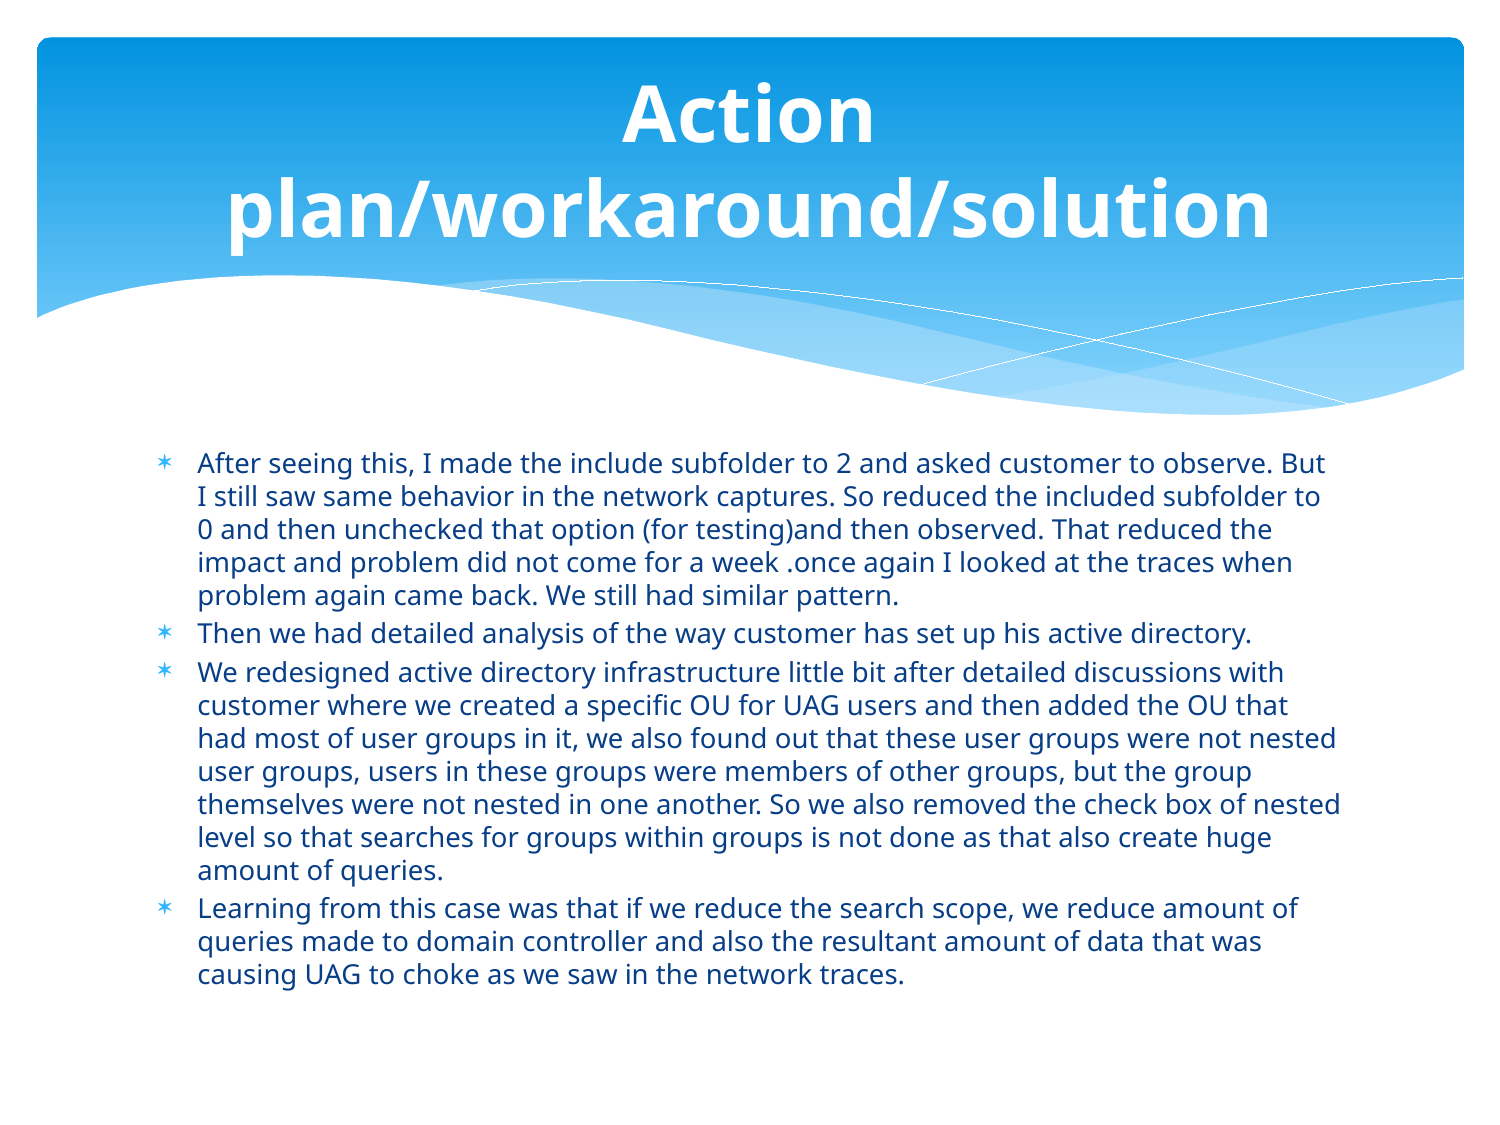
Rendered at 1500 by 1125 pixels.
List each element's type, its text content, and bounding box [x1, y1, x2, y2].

title Action plan/workaround/solution [75, 55, 1425, 261]
list After seeing this, I made the include subfolder to 2 and asked customer to observe. But I still saw same behavior in the network captures. So reduced the included subfolder to 0 and then unchecked that option (for testing)and then observed. That reduced the impact and problem did not come for a week .once again I looked at the traces when problem again came back. We still had similar pattern. Then we had detailed analysis of the way customer has set up his active directory. We redesigned active directory infrastructure little bit after detailed discussions with customer where we created a specific OU for UAG users and then added the OU that had most of user groups in it, we also found out that these user groups were not nested user groups, users in these groups were members of other groups, but the group themselves were not nested in one another. So we also removed the check box of nested level so that searches for groups within groups is not done as that also create huge amount of queries. Learning from this case was that if we reduce the search scope, we reduce amount of queries made to domain controller and also the resultant amount of data that was causing UAG to choke as we saw in the network traces. [143, 438, 1359, 1005]
